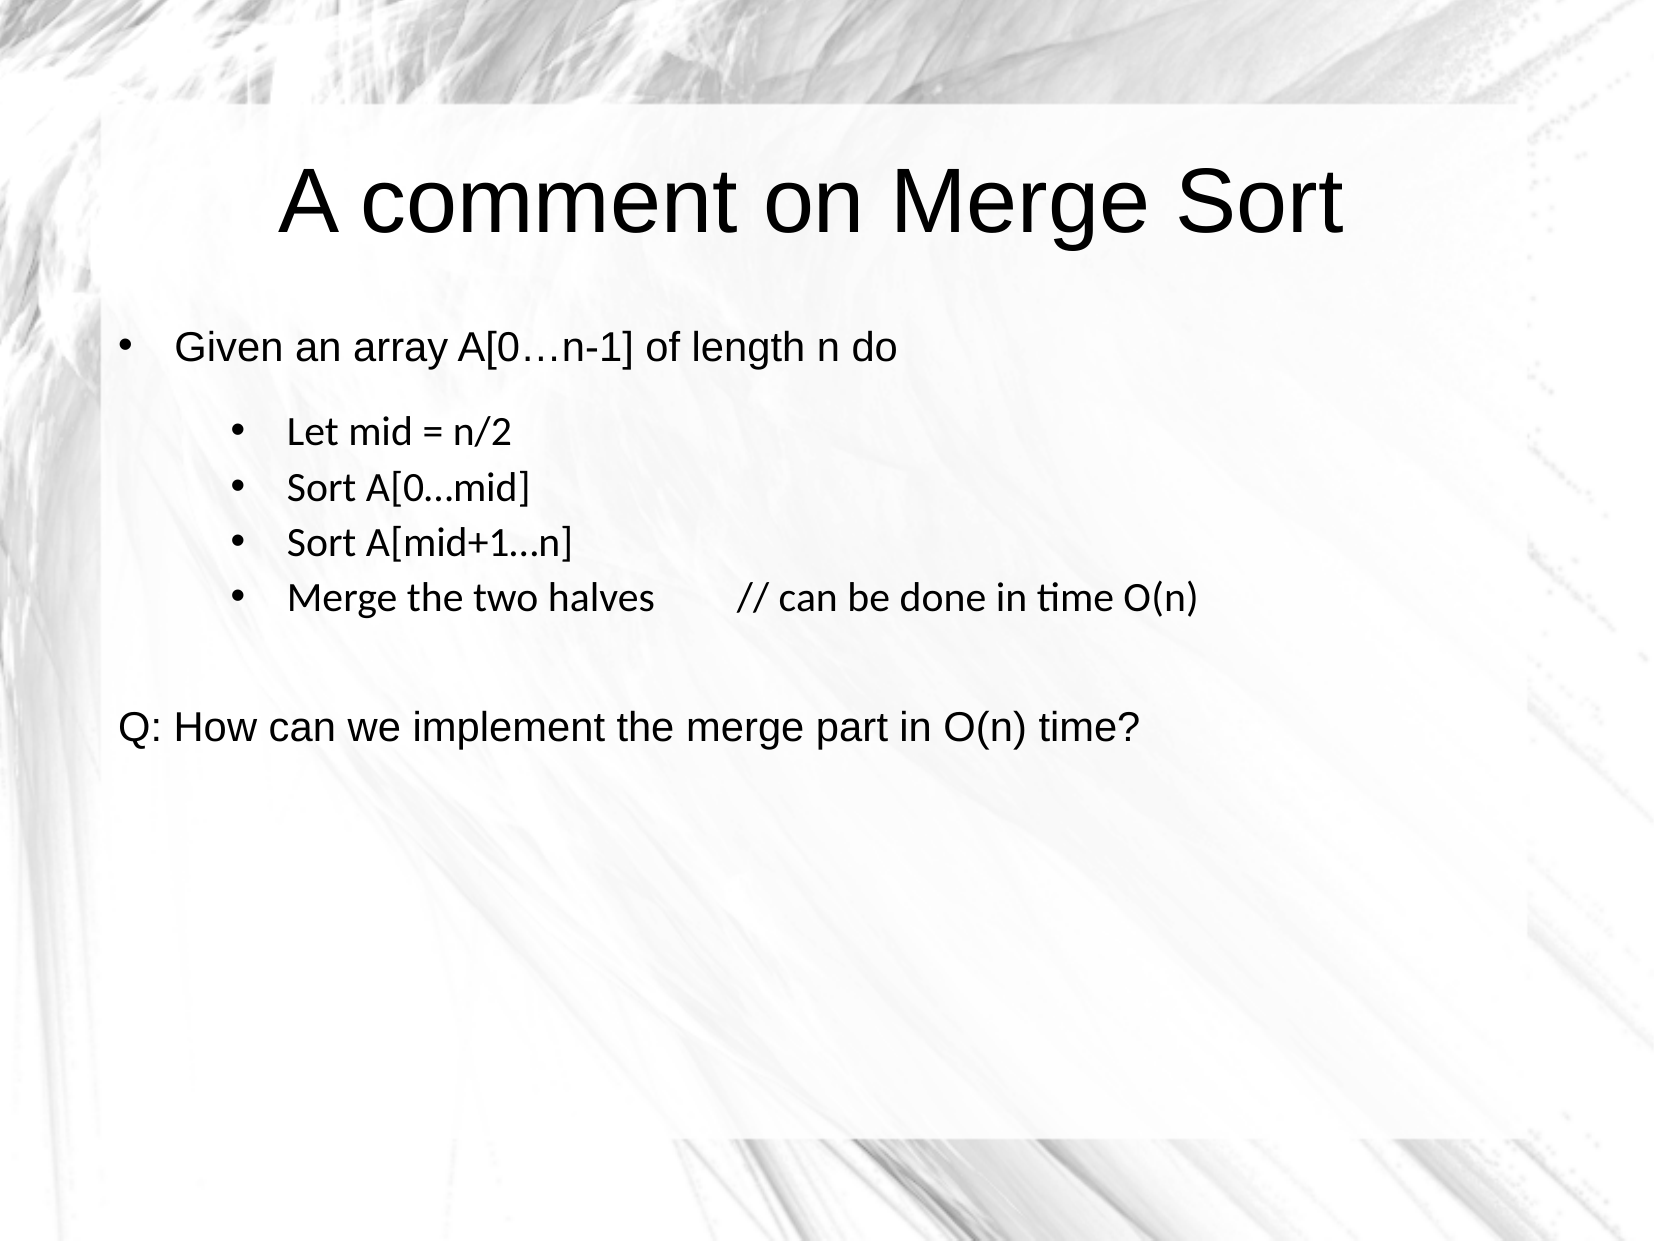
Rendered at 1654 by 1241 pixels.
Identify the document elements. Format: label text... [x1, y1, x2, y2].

picture [0, 0, 1654, 1241]
title A comment on Merge Sort [118, 112, 1506, 281]
list Given an array A[0…n-1] of length n do Let mid = n/2 Sort A[0…mid] Sort A[mid+1…n] Merge the two halves // can be done in time O(n) Q: How can we implement the merge part in O(n) time? [118, 319, 1571, 1102]
